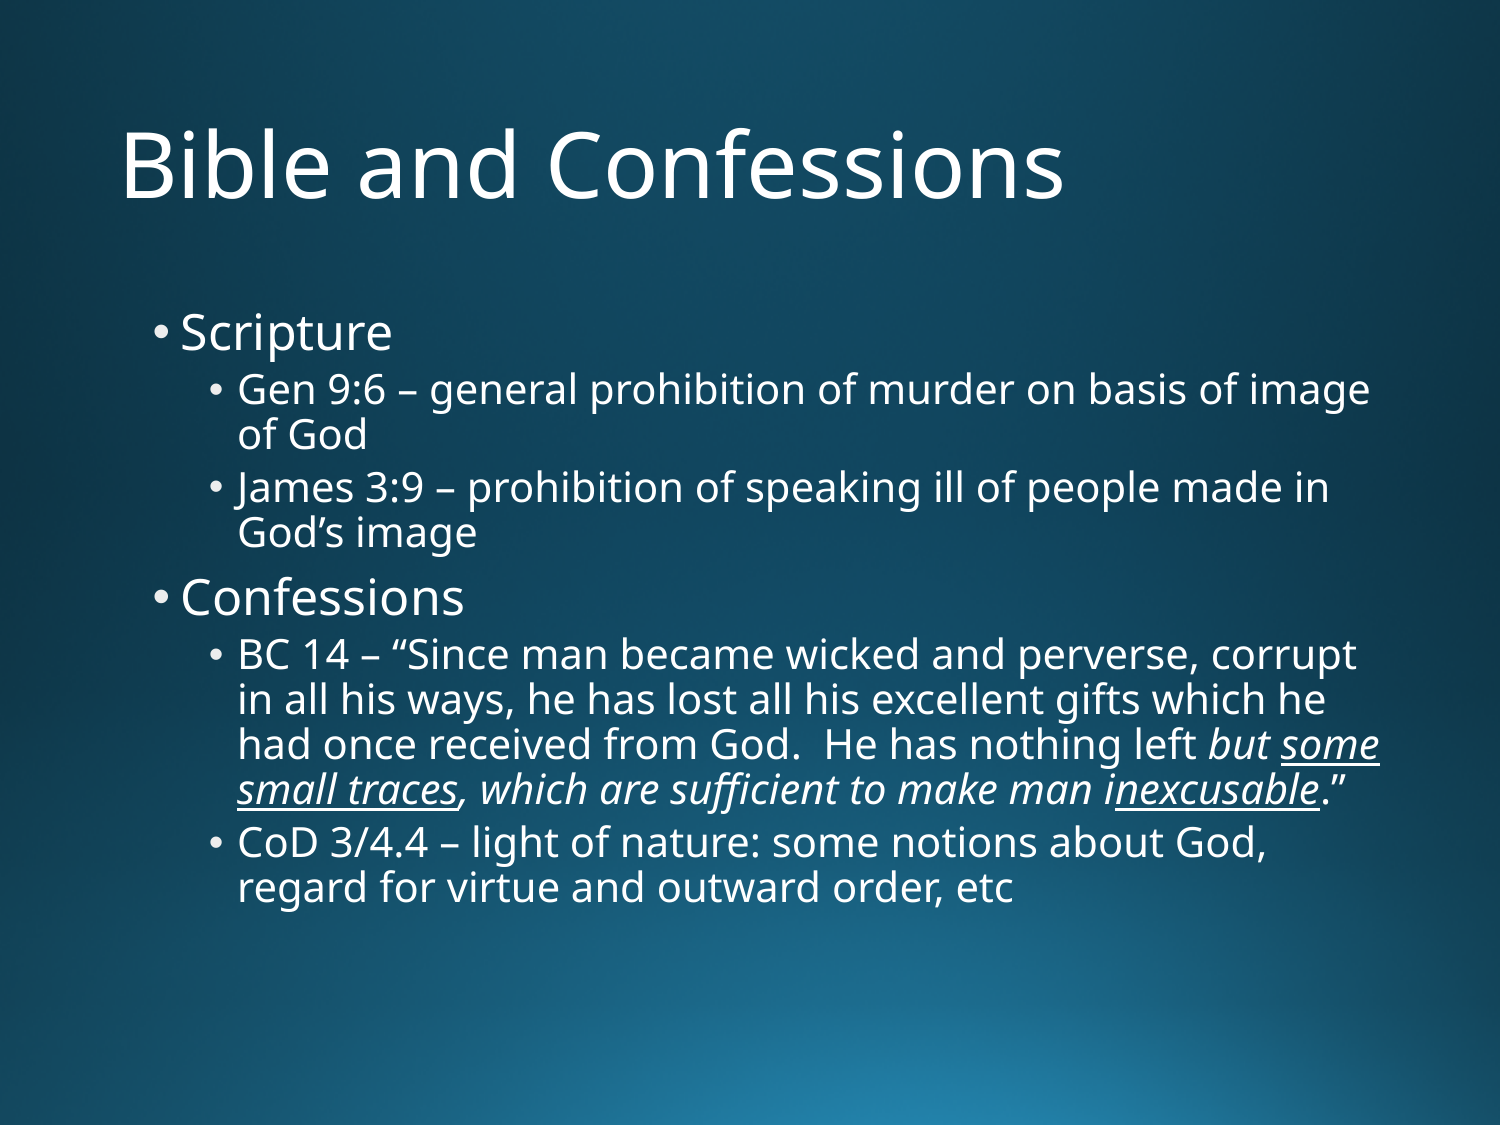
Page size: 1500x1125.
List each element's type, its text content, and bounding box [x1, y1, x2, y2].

title Bible and Confessions [103, 59, 1397, 278]
picture [0, 0, 1500, 1125]
list Scripture Gen 9:6 – general prohibition of murder on basis of image of God James 3:9 – prohibition of speaking ill of people made in God’s image Confessions BC 14 – “Since man became wicked and perverse, corrupt in all his ways, he has lost all his excellent gifts which he had once received from God. He has nothing left but some small traces, which are sufficient to make man inexcusable.” CoD 3/4.4 – light of nature: some notions about God, regard for virtue and outward order, etc [137, 299, 1397, 1014]
